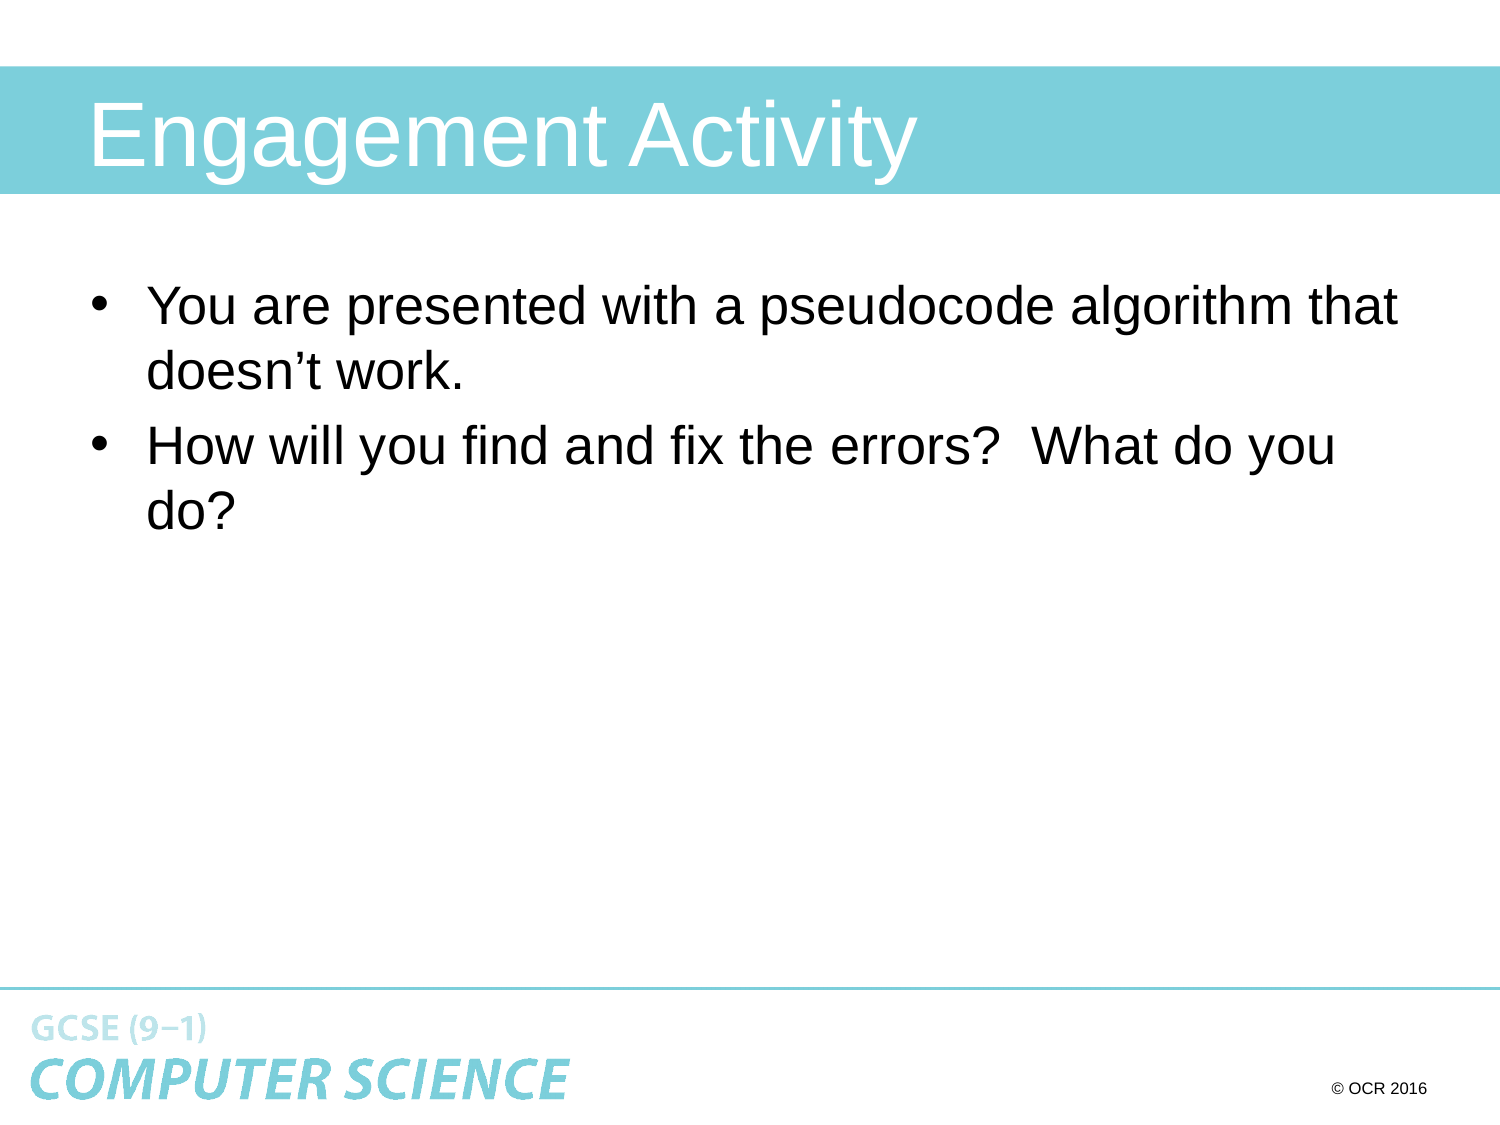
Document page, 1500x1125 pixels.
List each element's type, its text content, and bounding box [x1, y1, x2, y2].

title Engagement Activity [0, 66, 1500, 194]
list You are presented with a pseudocode algorithm that doesn’t work. How will you find and fix the errors? What do you do? [75, 262, 1425, 965]
picture [0, 987, 1500, 1124]
